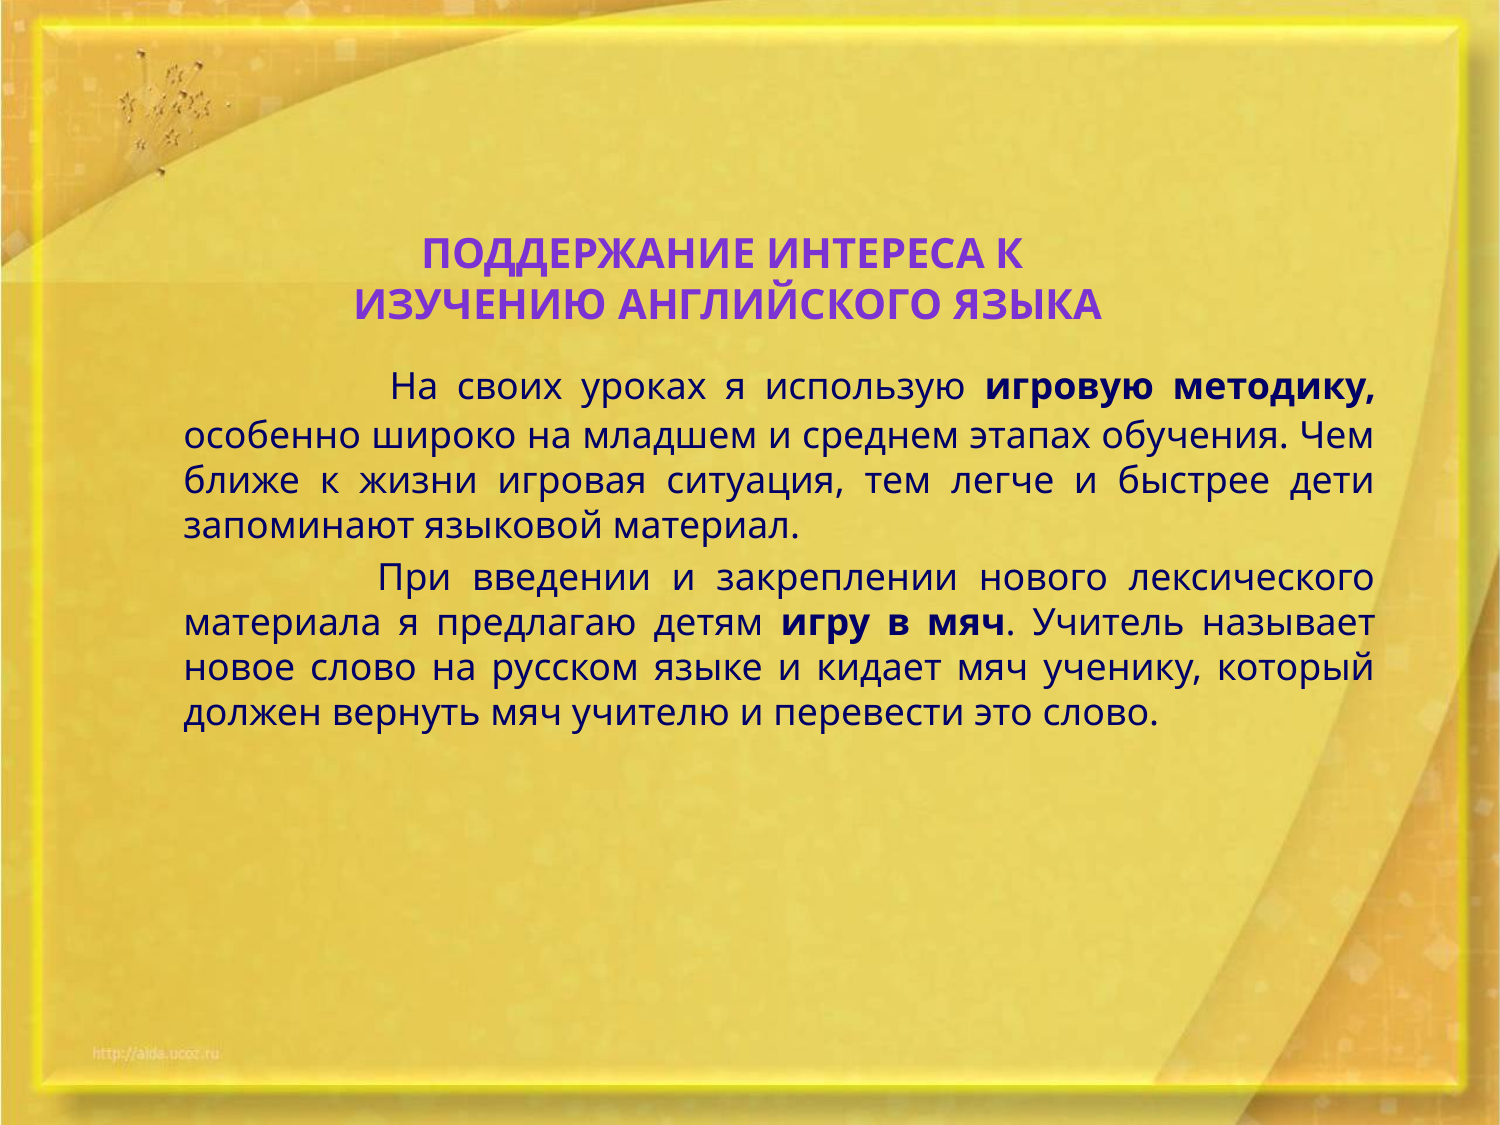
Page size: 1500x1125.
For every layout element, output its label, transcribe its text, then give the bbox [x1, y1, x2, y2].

picture [0, 0, 1500, 1125]
list На своих уроках я использую игровую методику, особенно широко на младшем и среднем этапах обучения. Чем ближе к жизни игровая ситуация, тем легче и быстрее дети запоминают языковой материал. При введении и закреплении нового лексического материала я предлагаю детям игру в мяч. Учитель называет новое слово на русском языке и кидает мяч ученику, который должен вернуть мяч учителю и перевести это слово. [111, 337, 1392, 809]
text_box Поддержание интереса к изучению английского языка [327, 219, 1118, 335]
